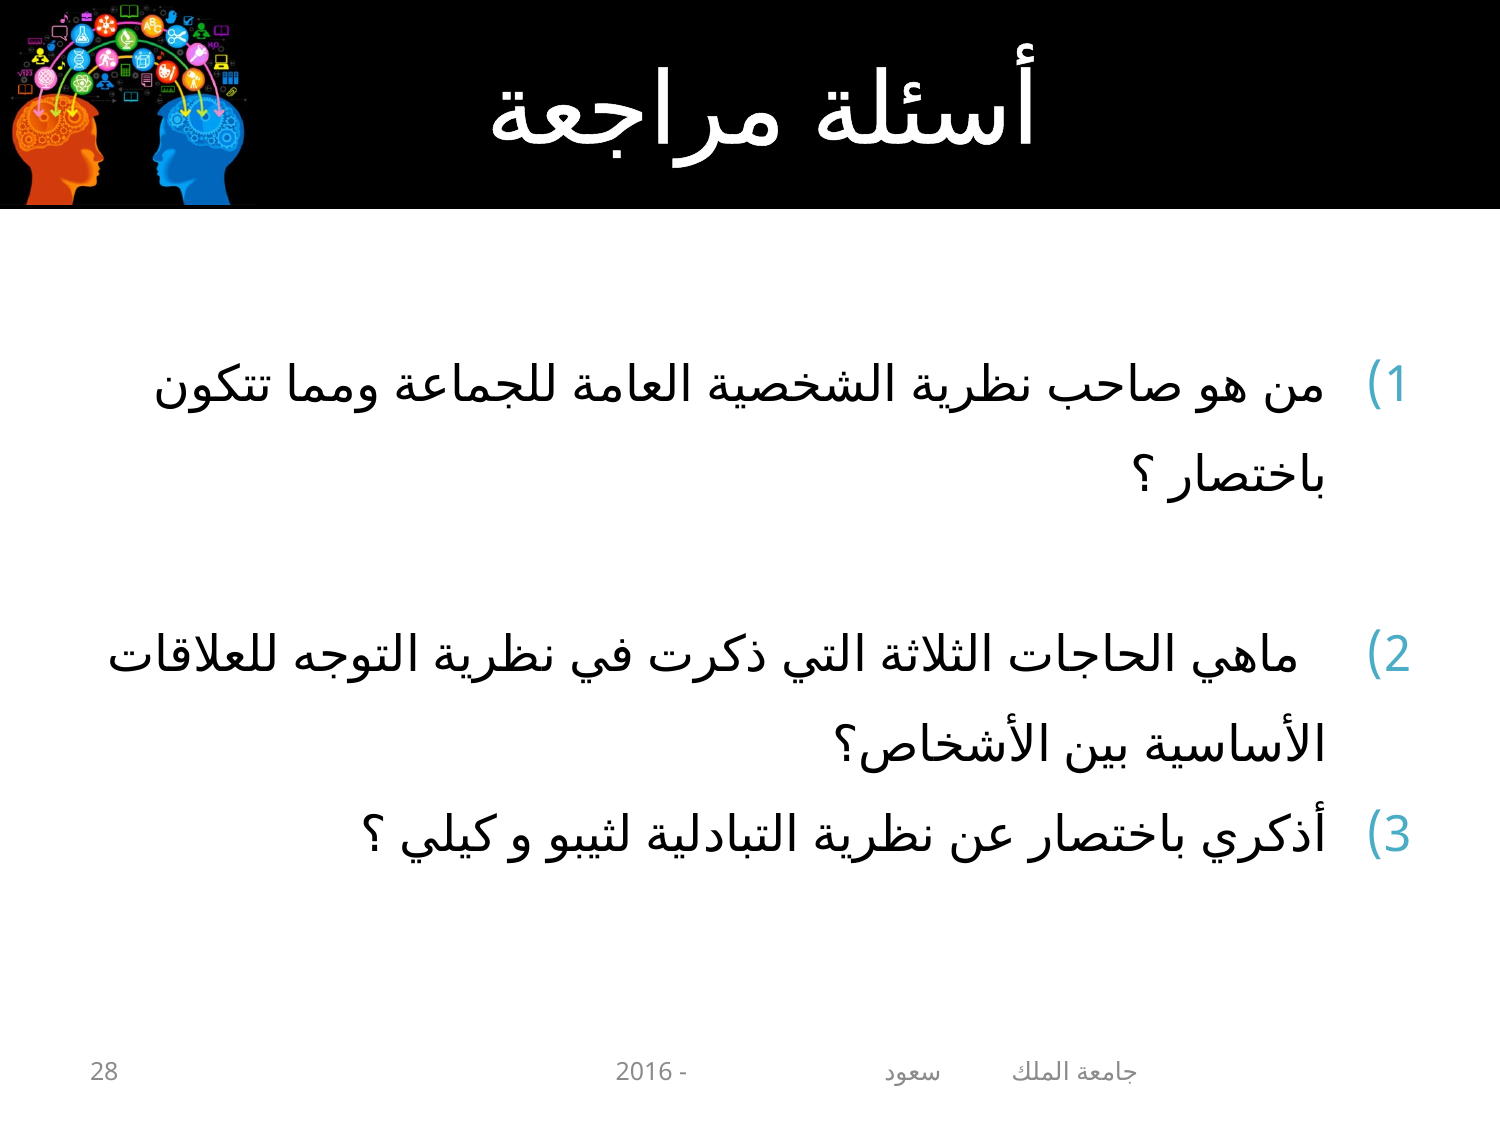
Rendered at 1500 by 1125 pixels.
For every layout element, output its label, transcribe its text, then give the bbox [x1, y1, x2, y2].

text_box أسئلة مراجعة [257, 0, 1500, 209]
slide_number 28 [75, 1042, 425, 1103]
picture [0, 0, 256, 205]
footer جامعة الملك سعود - 2016 [512, 1057, 988, 1103]
text_box من هو صاحب نظرية الشخصية العامة للجماعة ومما تتكون باختصار ؟ ماهي الحاجات الثلاثة التي ذكرت في نظرية التوجه للعلاقات الأساسية بين الأشخاص؟ أذكري باختصار عن نظرية التبادلية لثيبو و كيلي ؟ [76, 314, 1427, 1057]
